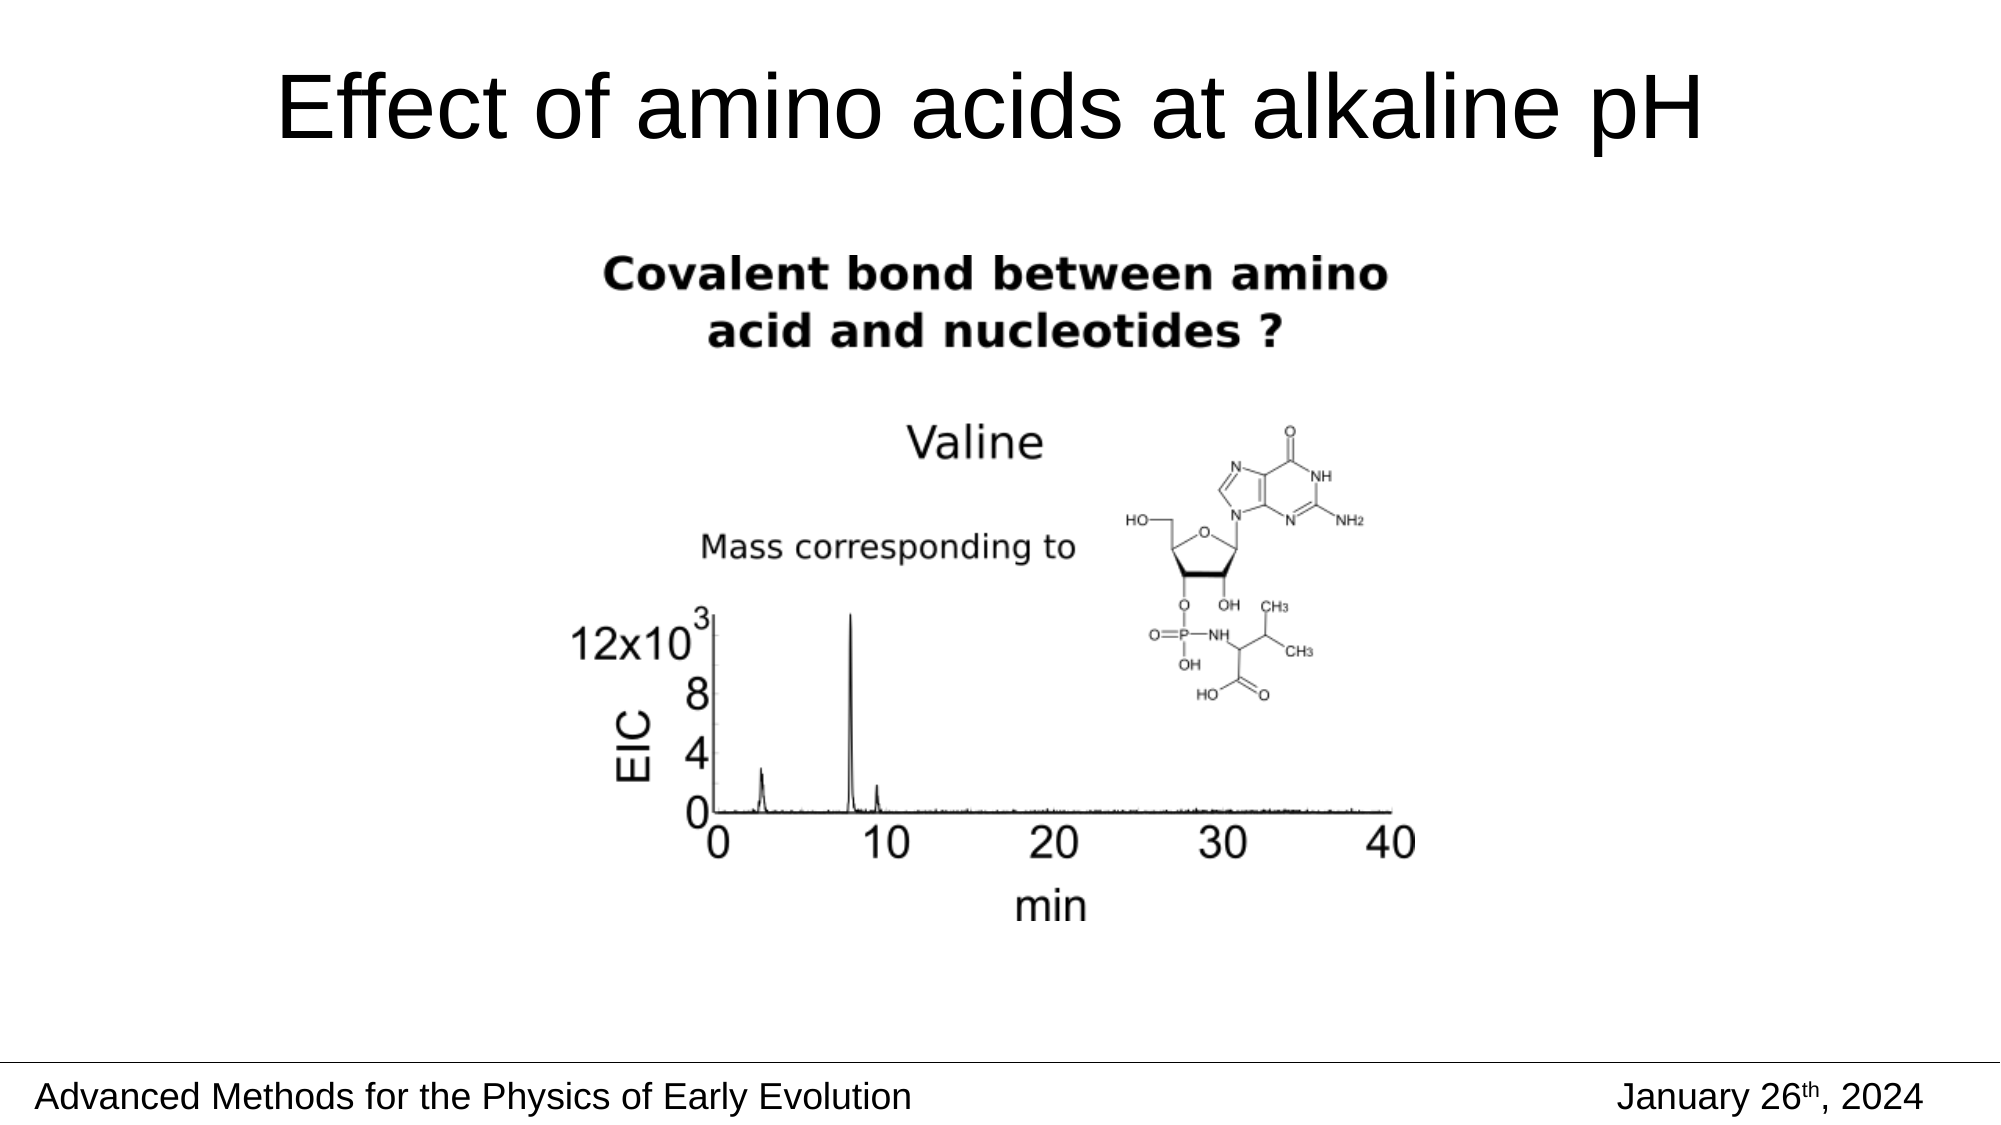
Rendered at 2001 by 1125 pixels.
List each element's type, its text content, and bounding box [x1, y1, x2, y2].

text_box January 26th, 2024 [1602, 1064, 1939, 1125]
title Effect of amino acids at alkaline pH [104, 0, 1880, 218]
text_box Advanced Methods for the Physics of Early Evolution [19, 1064, 928, 1125]
picture [568, 255, 1415, 921]
